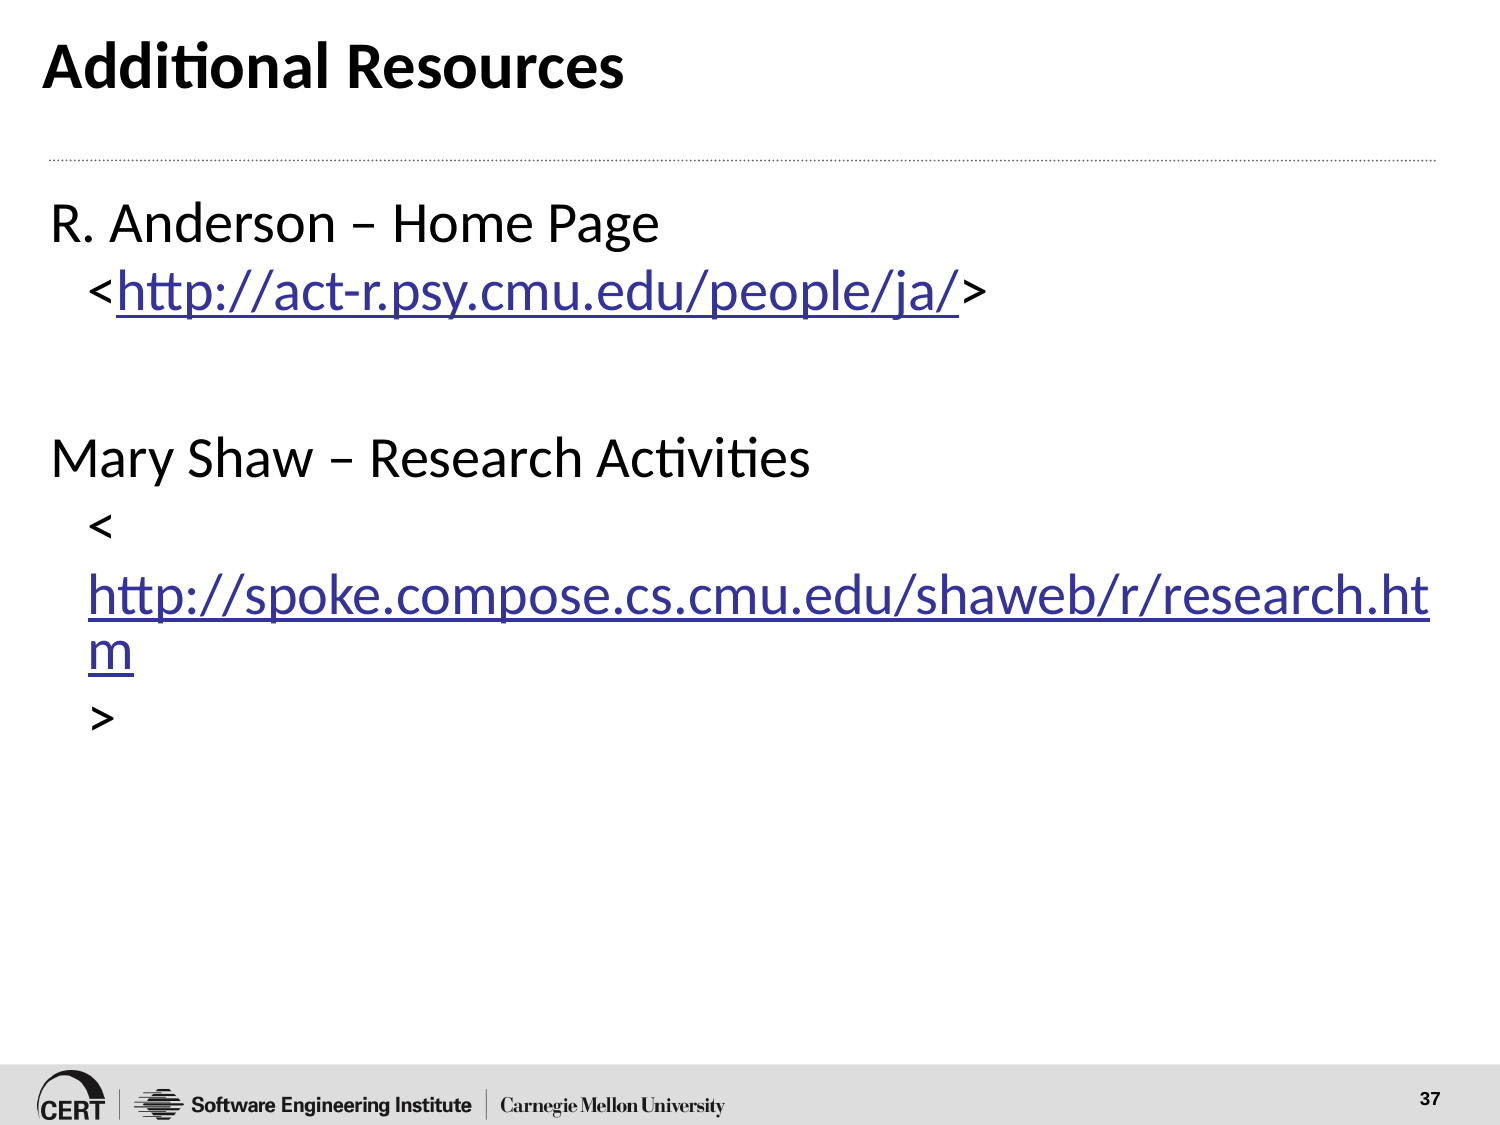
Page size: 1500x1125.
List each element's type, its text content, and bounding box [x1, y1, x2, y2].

list R. Anderson – Home Page <http://act-r.psy.cmu.edu/people/ja/> Mary Shaw – Research Activities <http://spoke.compose.cs.cmu.edu/shaweb/r/research.htm> [49, 187, 1438, 1001]
title Additional Resources [42, 37, 1434, 155]
picture [37, 1069, 725, 1122]
